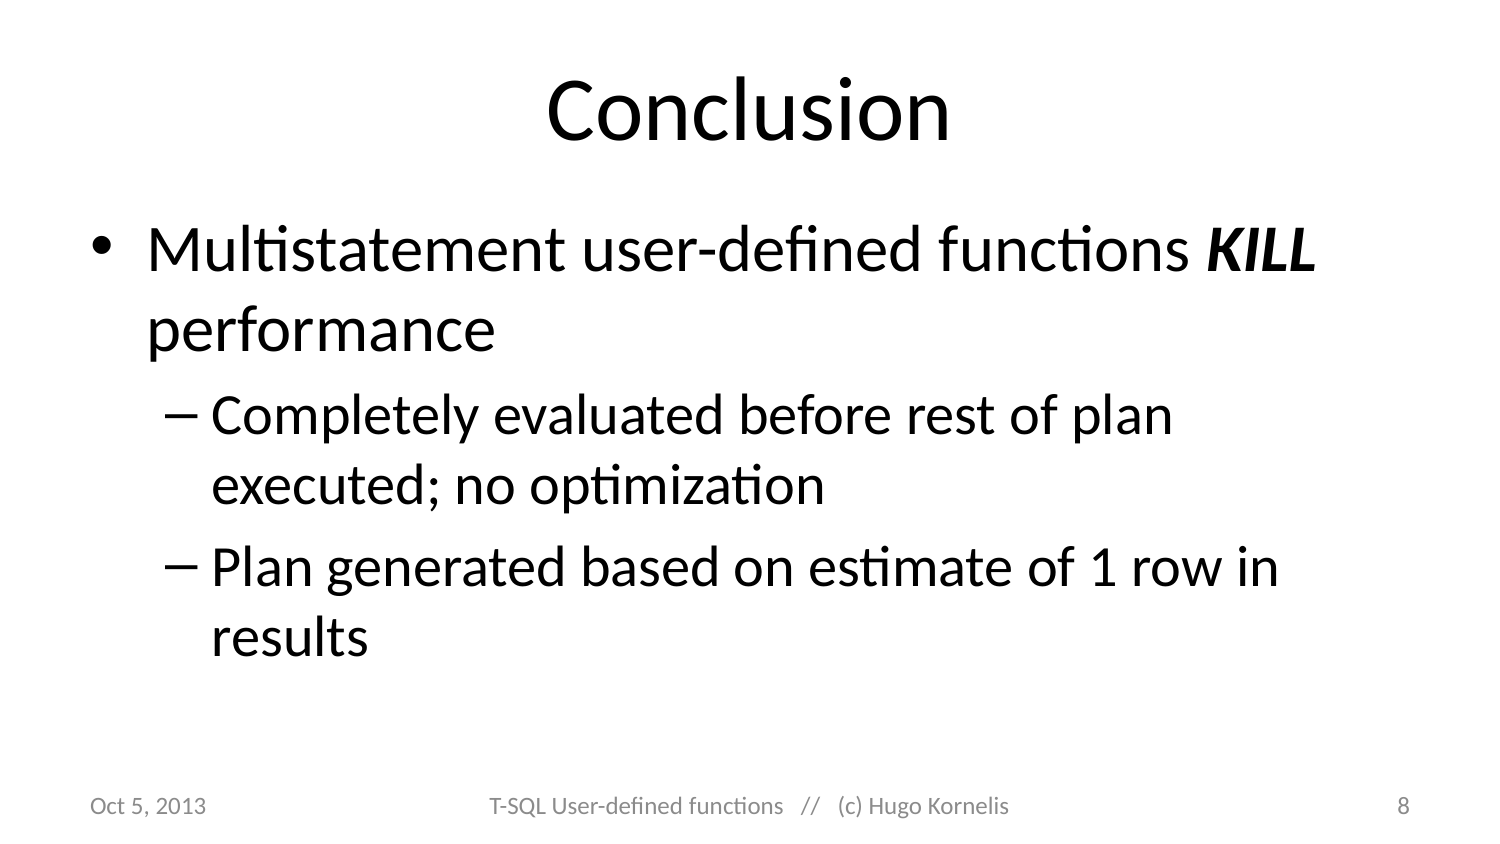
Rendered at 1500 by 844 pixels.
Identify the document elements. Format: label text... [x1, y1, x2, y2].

footer T-SQL User-defined functions // (c) Hugo Kornelis [454, 782, 1046, 827]
list Multistatement user-defined functions KILL performance Completely evaluated before rest of plan executed; no optimization Plan generated based on estimate of 1 row in results [75, 196, 1425, 754]
title Conclusion [75, 33, 1425, 175]
slide_number 8 [1074, 782, 1425, 827]
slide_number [75, 782, 425, 827]
